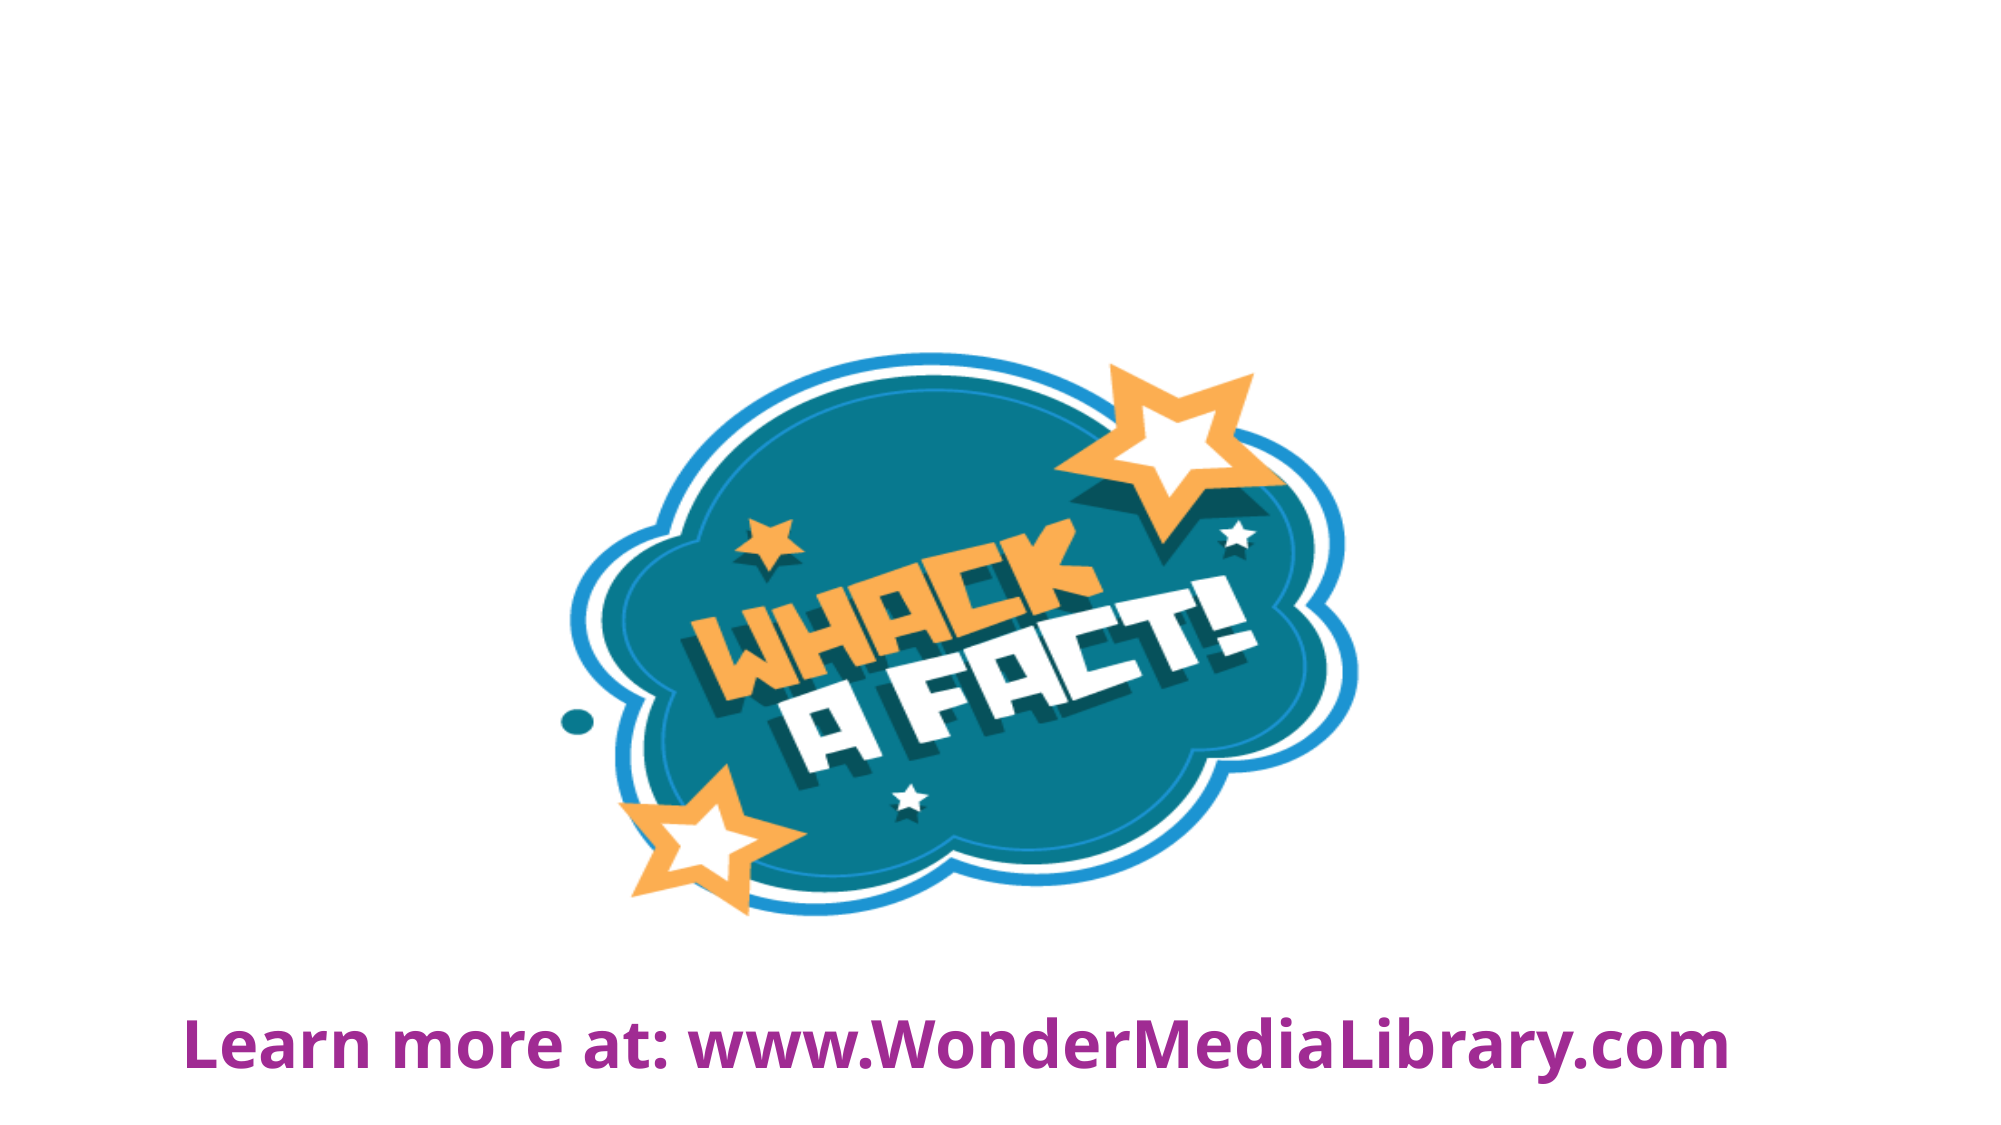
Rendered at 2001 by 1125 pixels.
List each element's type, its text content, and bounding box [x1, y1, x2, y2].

picture [212, 274, 1665, 995]
text_box Learn more at: www.WonderMediaLibrary.com [166, 994, 1830, 1089]
